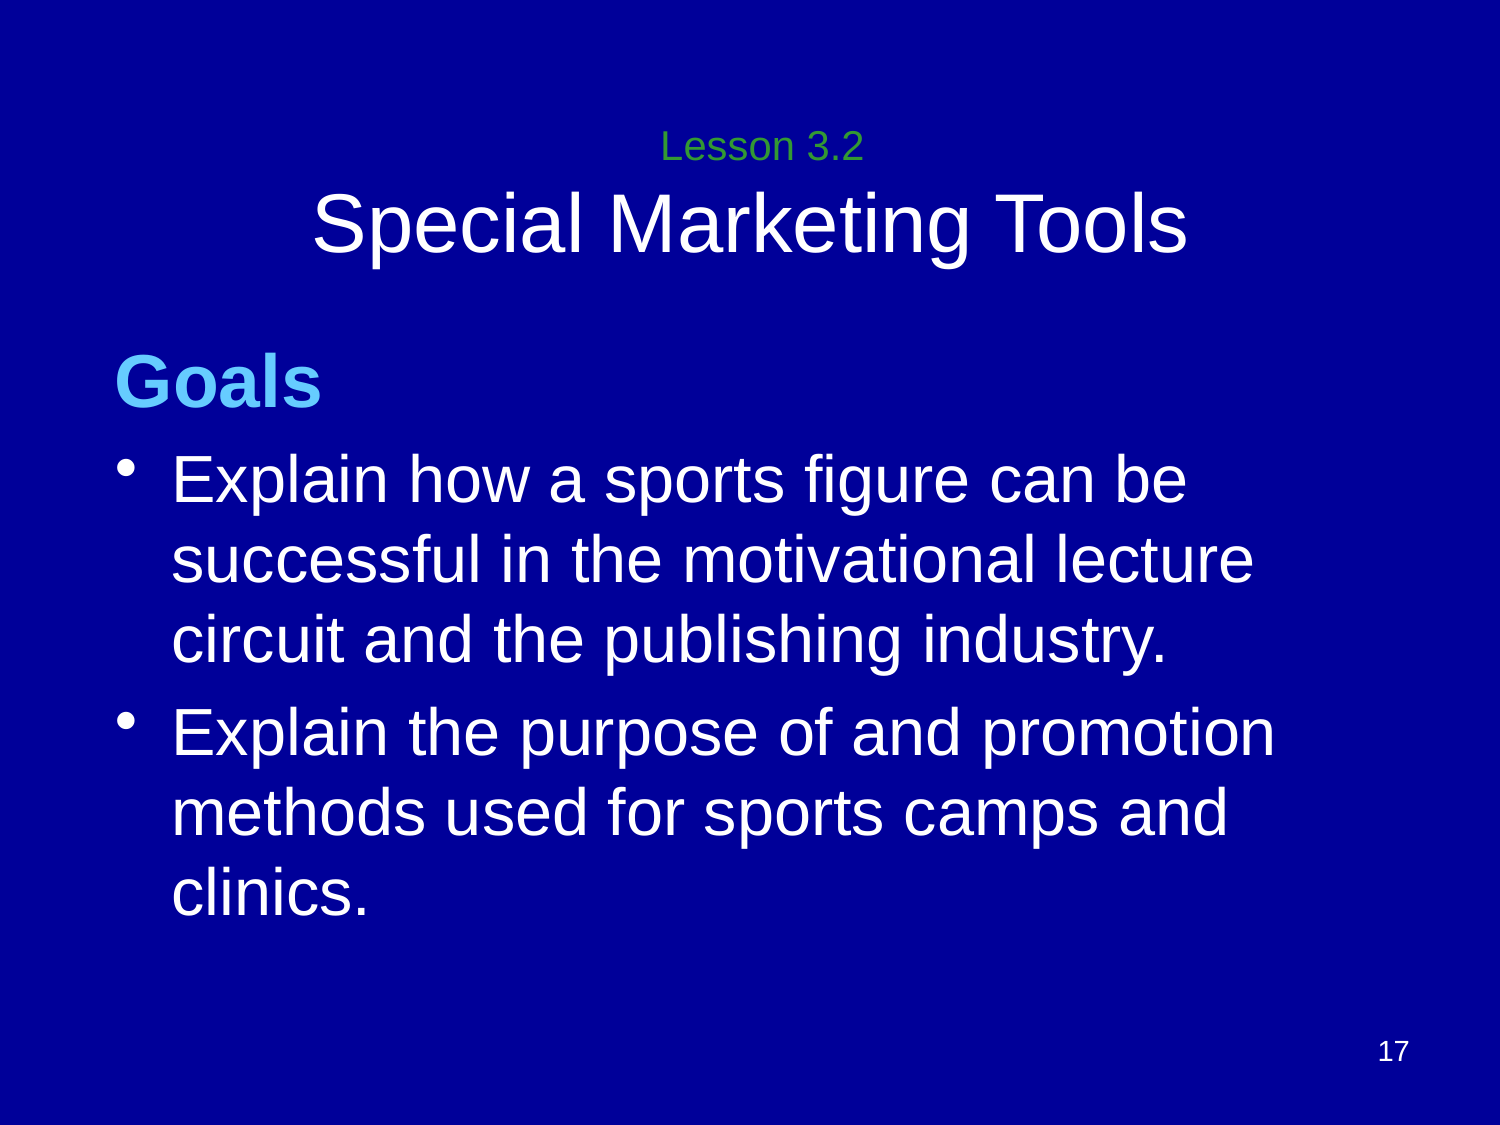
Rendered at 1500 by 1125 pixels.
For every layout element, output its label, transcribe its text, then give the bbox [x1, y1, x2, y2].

slide_number 17 [1074, 1024, 1425, 1103]
list Goals Explain how a sports figure can be successful in the motivational lecture circuit and the publishing industry. Explain the purpose of and promotion methods used for sports camps and clinics. [99, 324, 1376, 976]
title Lesson 3.2 Special Marketing Tools [87, 99, 1438, 288]
